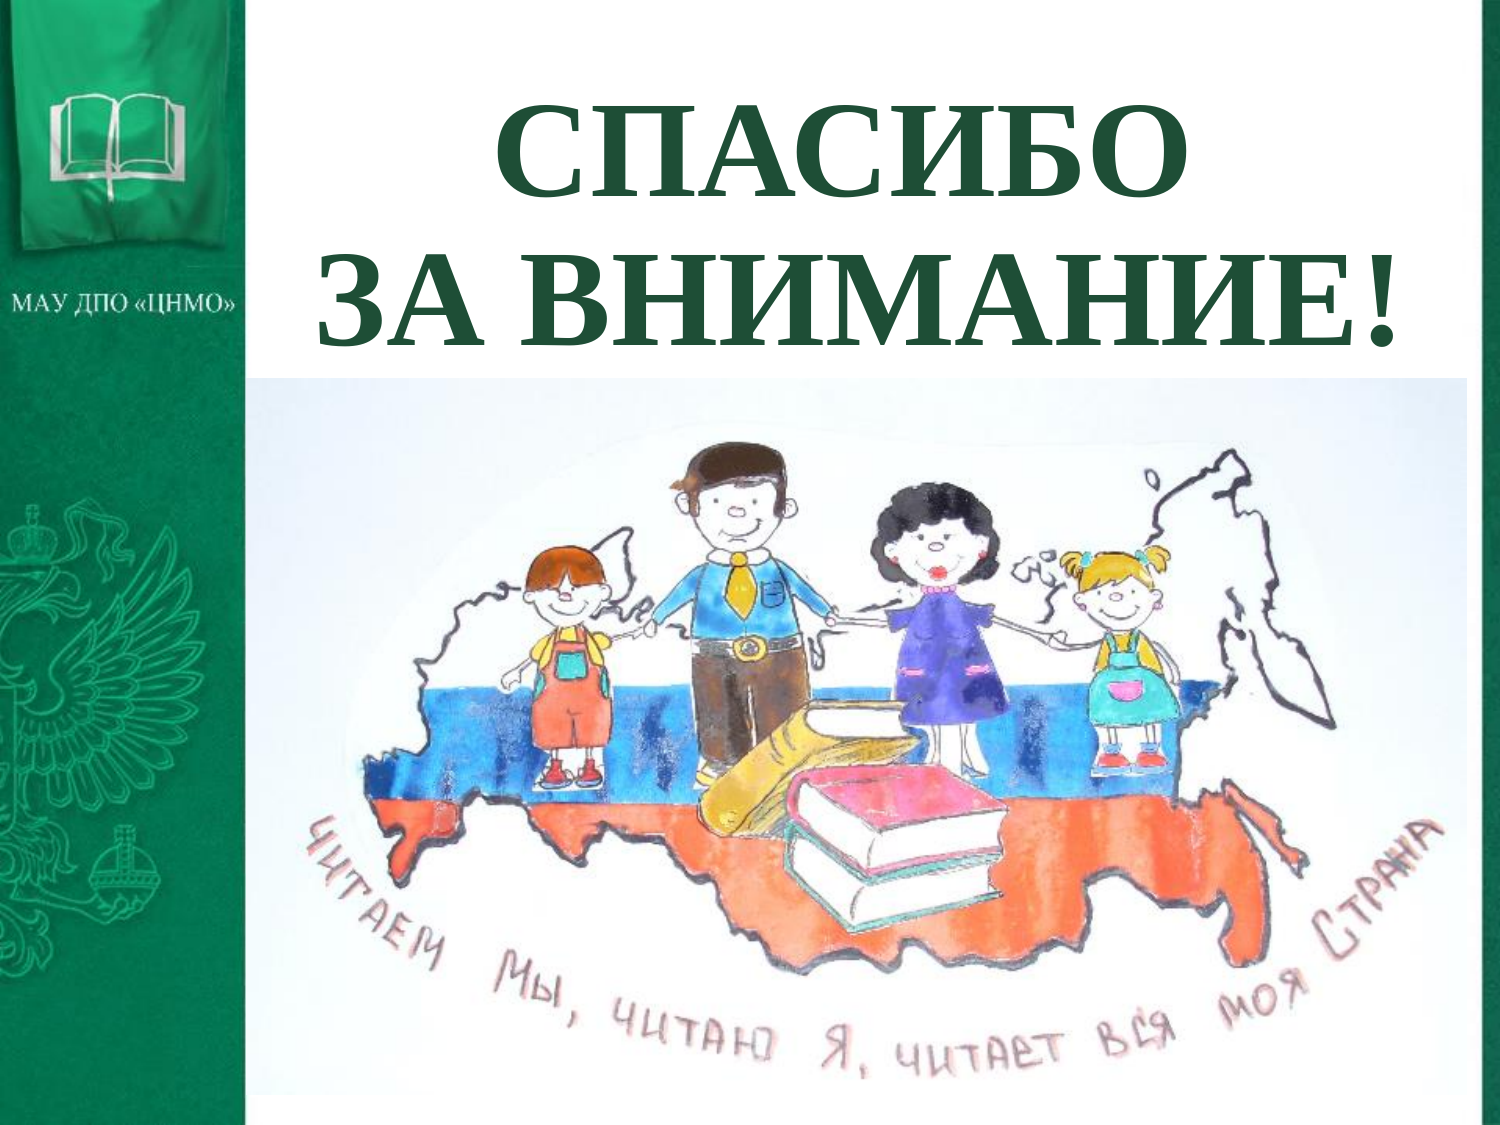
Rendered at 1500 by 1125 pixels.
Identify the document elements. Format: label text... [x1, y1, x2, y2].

picture [0, 0, 1500, 1125]
title СПАСИБО ЗА ВНИМАНИЕ! [246, 0, 1474, 453]
